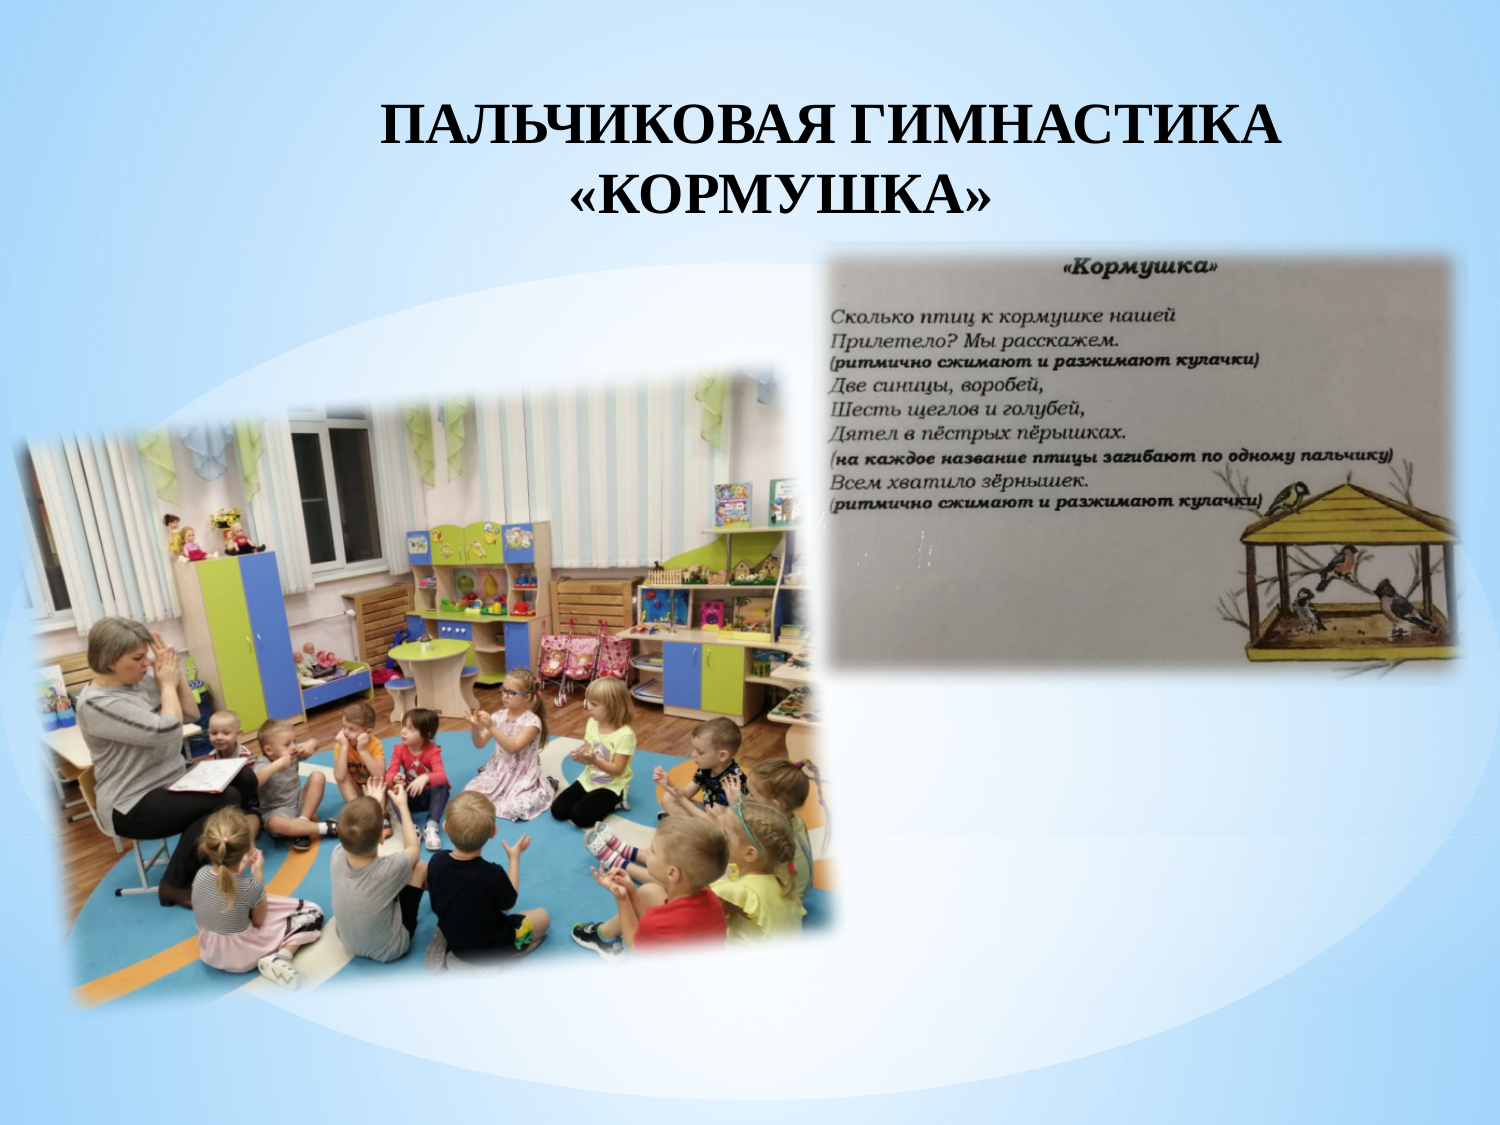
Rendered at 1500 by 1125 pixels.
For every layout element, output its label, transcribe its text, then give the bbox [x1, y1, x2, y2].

picture [28, 237, 1470, 994]
text_box ПАЛЬЧИКОВАЯ ГИМНАСТИКА «КОРМУШКА» [365, 78, 1313, 303]
